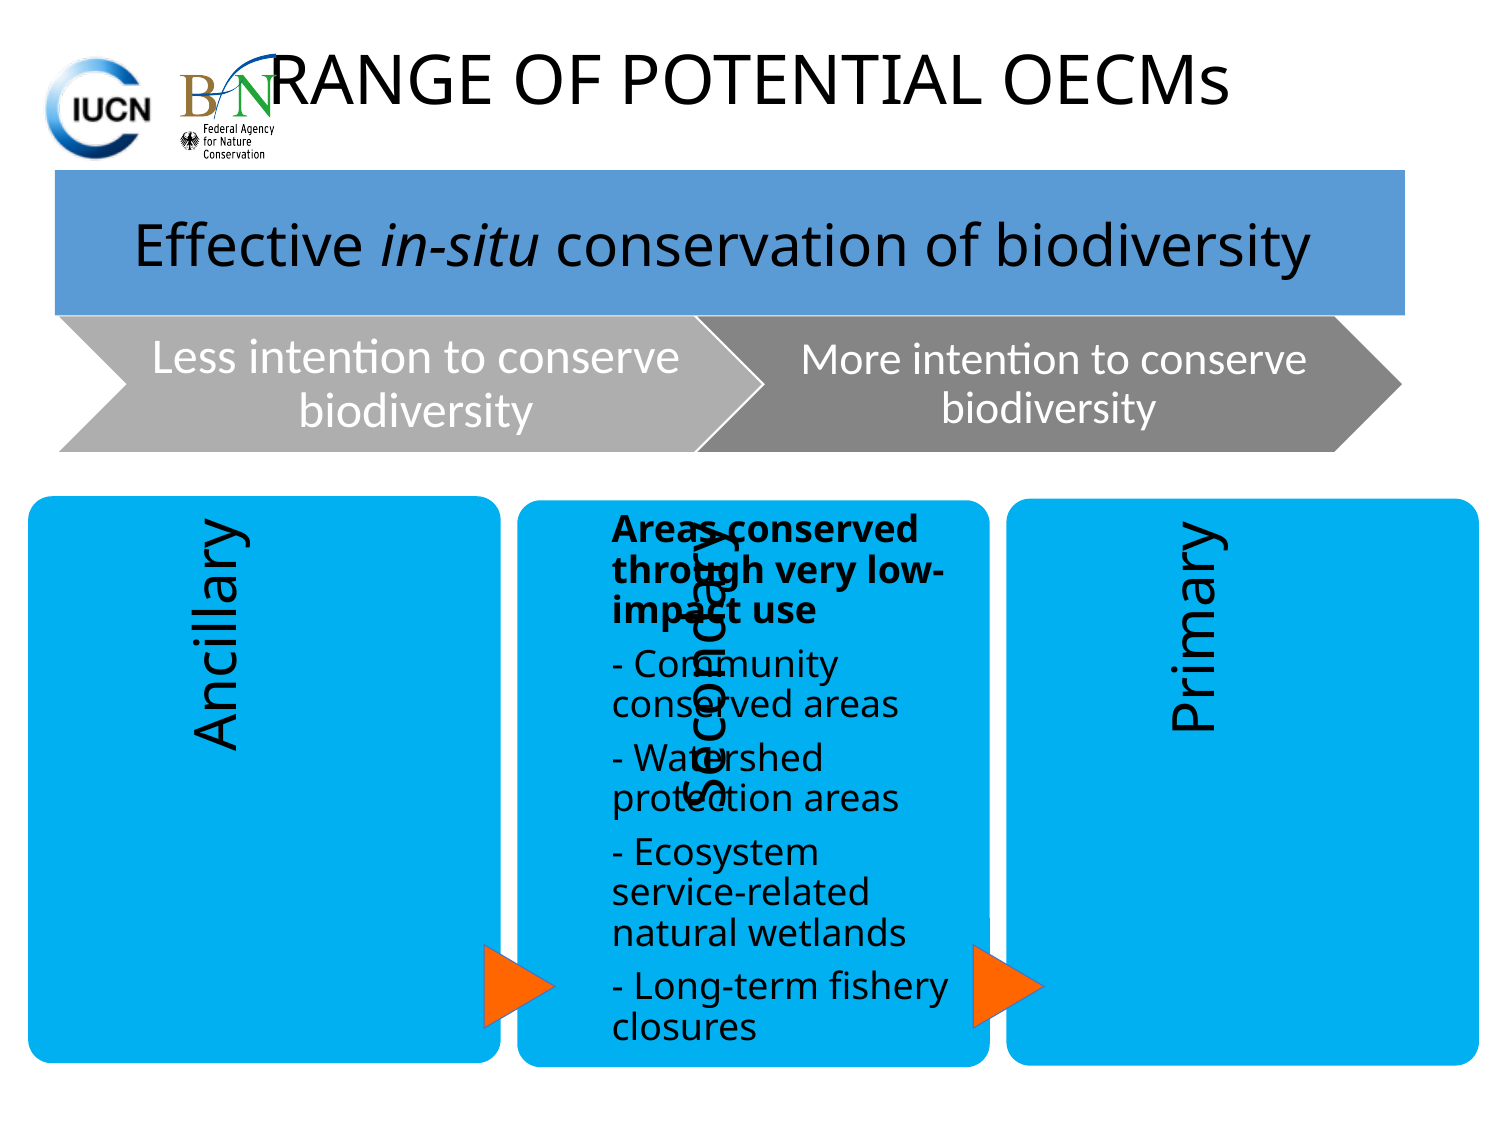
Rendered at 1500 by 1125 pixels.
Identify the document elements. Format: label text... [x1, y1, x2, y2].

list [28, 442, 1479, 1125]
picture [22, 1, 363, 193]
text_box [54, 316, 1405, 454]
text_box Effective in-situ conservation of biodiversity [363, 170, 1405, 177]
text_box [54, 177, 1405, 316]
title RANGE OF POTENTIAL OECMs [75, 0, 1425, 177]
